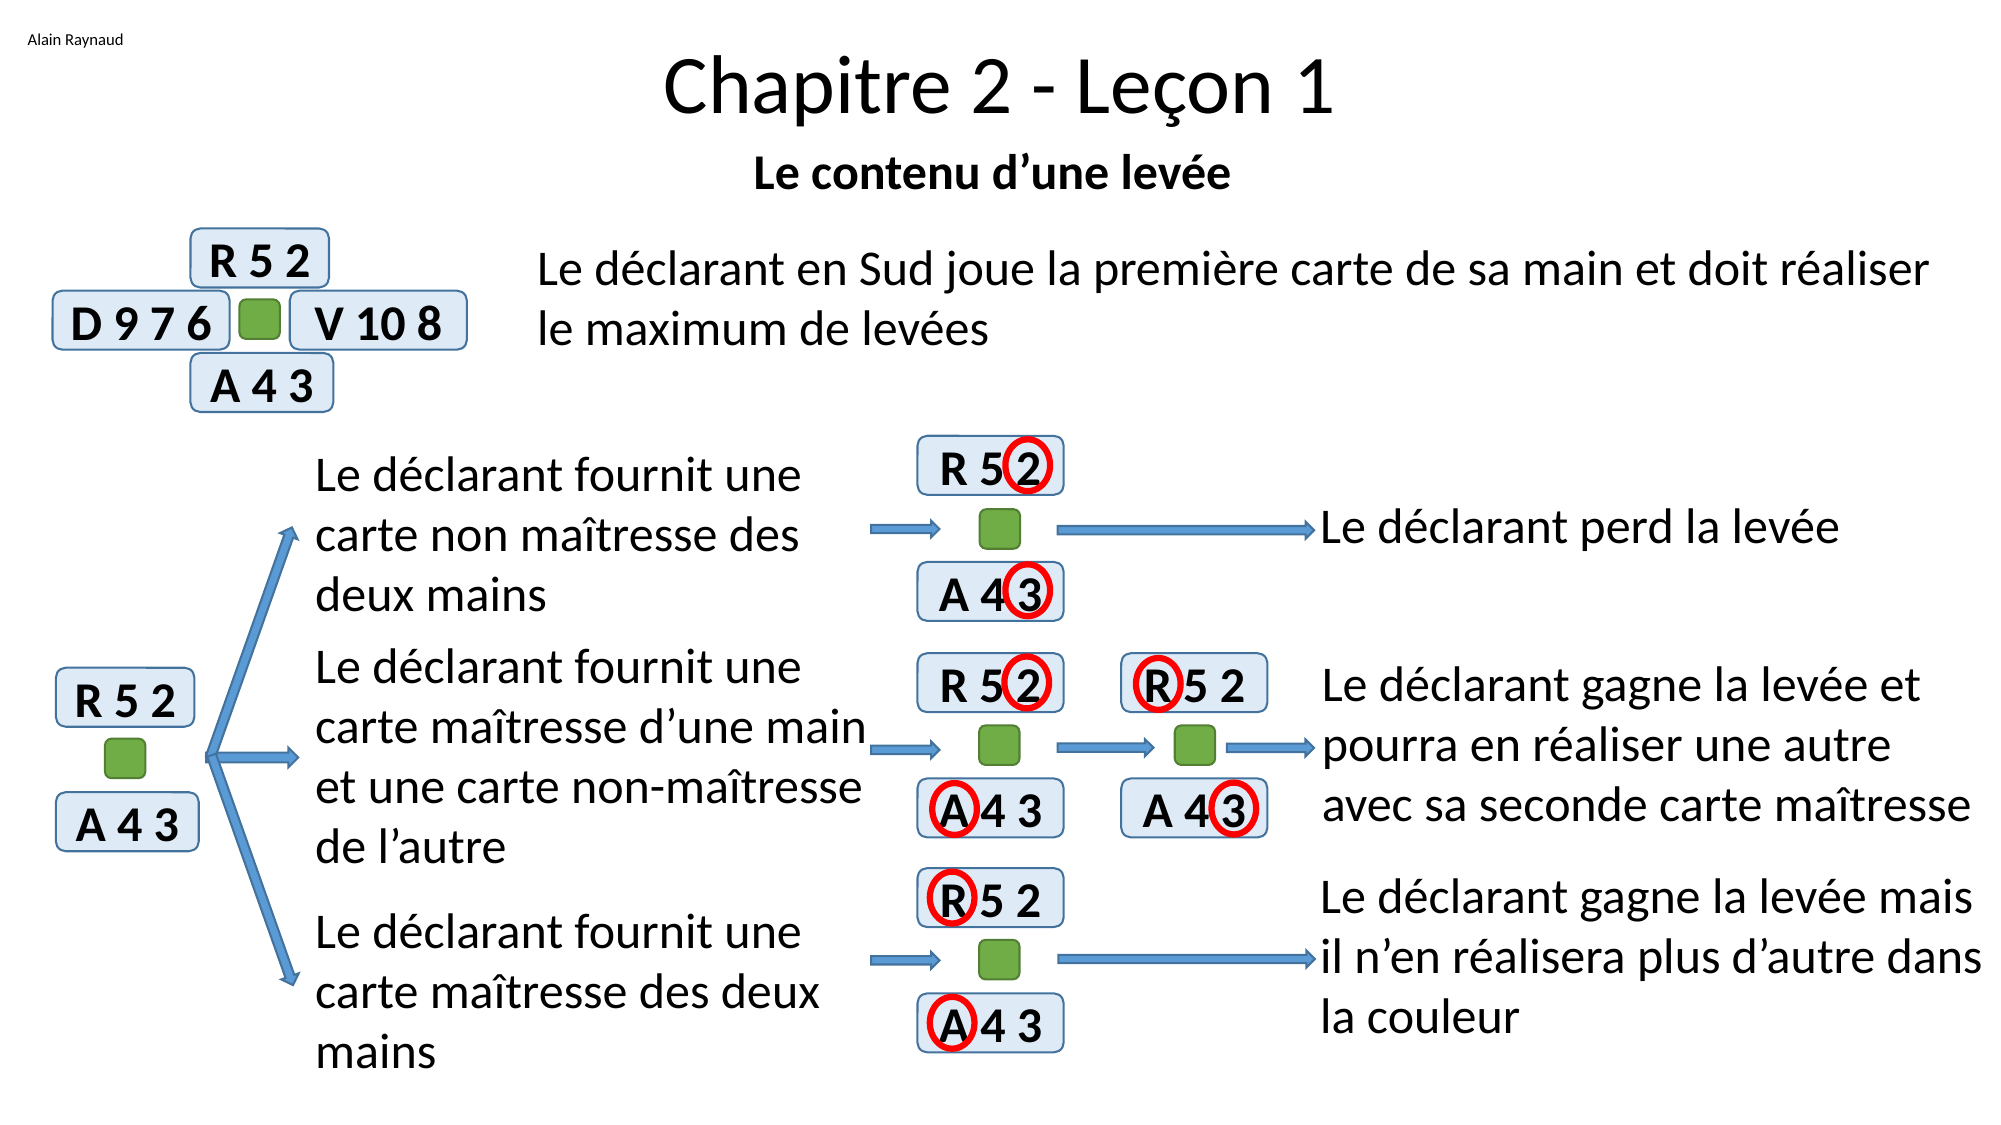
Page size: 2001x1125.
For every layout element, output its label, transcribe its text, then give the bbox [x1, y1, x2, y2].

text_box Le déclarant fournit une carte maîtresse d’une main et une carte non-maîtresse de l’autre [300, 625, 907, 881]
text_box Le déclarant perd la levée [1305, 486, 2000, 562]
text_box [1268, 737, 1316, 759]
text_box [218, 745, 300, 770]
text_box [1064, 948, 1317, 970]
text_box [870, 523, 917, 535]
text_box [1064, 519, 1316, 542]
text_box Le déclarant fournit une carte maîtresse des deux mains [300, 890, 907, 1086]
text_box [917, 653, 1064, 838]
text_box Le déclarant gagne la levée et pourra en réaliser une autre avec sa seconde carte maîtresse [1307, 643, 2000, 839]
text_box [917, 868, 1064, 1053]
text_box Le déclarant en Sud joue la première carte de sa main et doit réaliser le maximum de levées [522, 228, 1948, 363]
text_box [870, 955, 917, 966]
title Chapitre 2 - Leçon 1 [249, 38, 1750, 139]
text_box [204, 526, 300, 757]
text_box [1064, 742, 1121, 753]
subtitle Le contenu d’une levée [37, 139, 1948, 1088]
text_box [55, 667, 199, 852]
text_box Le déclarant fournit une carte non maîtresse des deux mains [300, 433, 907, 625]
text_box Alain Raynaud [12, 21, 147, 57]
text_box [52, 228, 467, 412]
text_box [1121, 653, 1268, 838]
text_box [917, 435, 1064, 621]
text_box [870, 744, 917, 756]
text_box [205, 752, 301, 987]
text_box Le déclarant gagne la levée mais il n’en réalisera plus d’autre dans la couleur [1305, 855, 2000, 1051]
